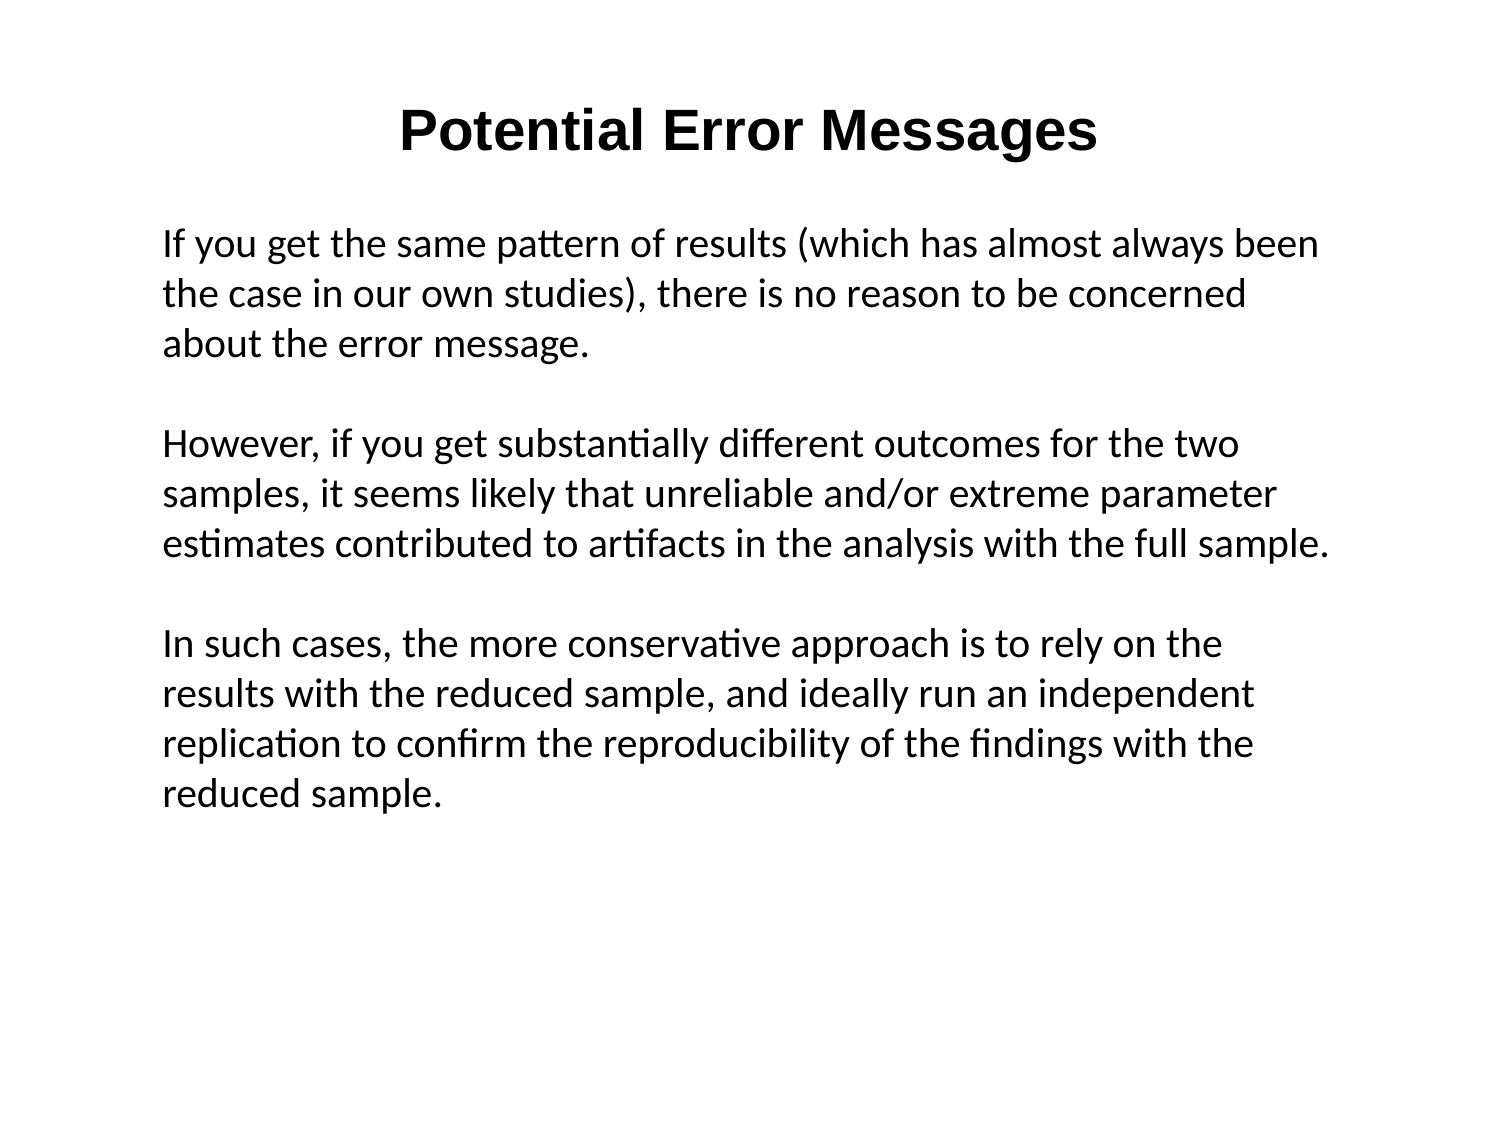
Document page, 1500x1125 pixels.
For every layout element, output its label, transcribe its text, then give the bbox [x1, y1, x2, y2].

text_box If you get the same pattern of results (which has almost always been the case in our own studies), there is no reason to be concerned about the error message. However, if you get substantially different outcomes for the two samples, it seems likely that unreliable and/or extreme parameter estimates contributed to artifacts in the analysis with the full sample. In such cases, the more conservative approach is to rely on the results with the reduced sample, and ideally run an independent replication to confirm the reproducibility of the findings with the reduced sample. [147, 207, 1353, 823]
text_box Potential Error Messages [0, 84, 1500, 185]
